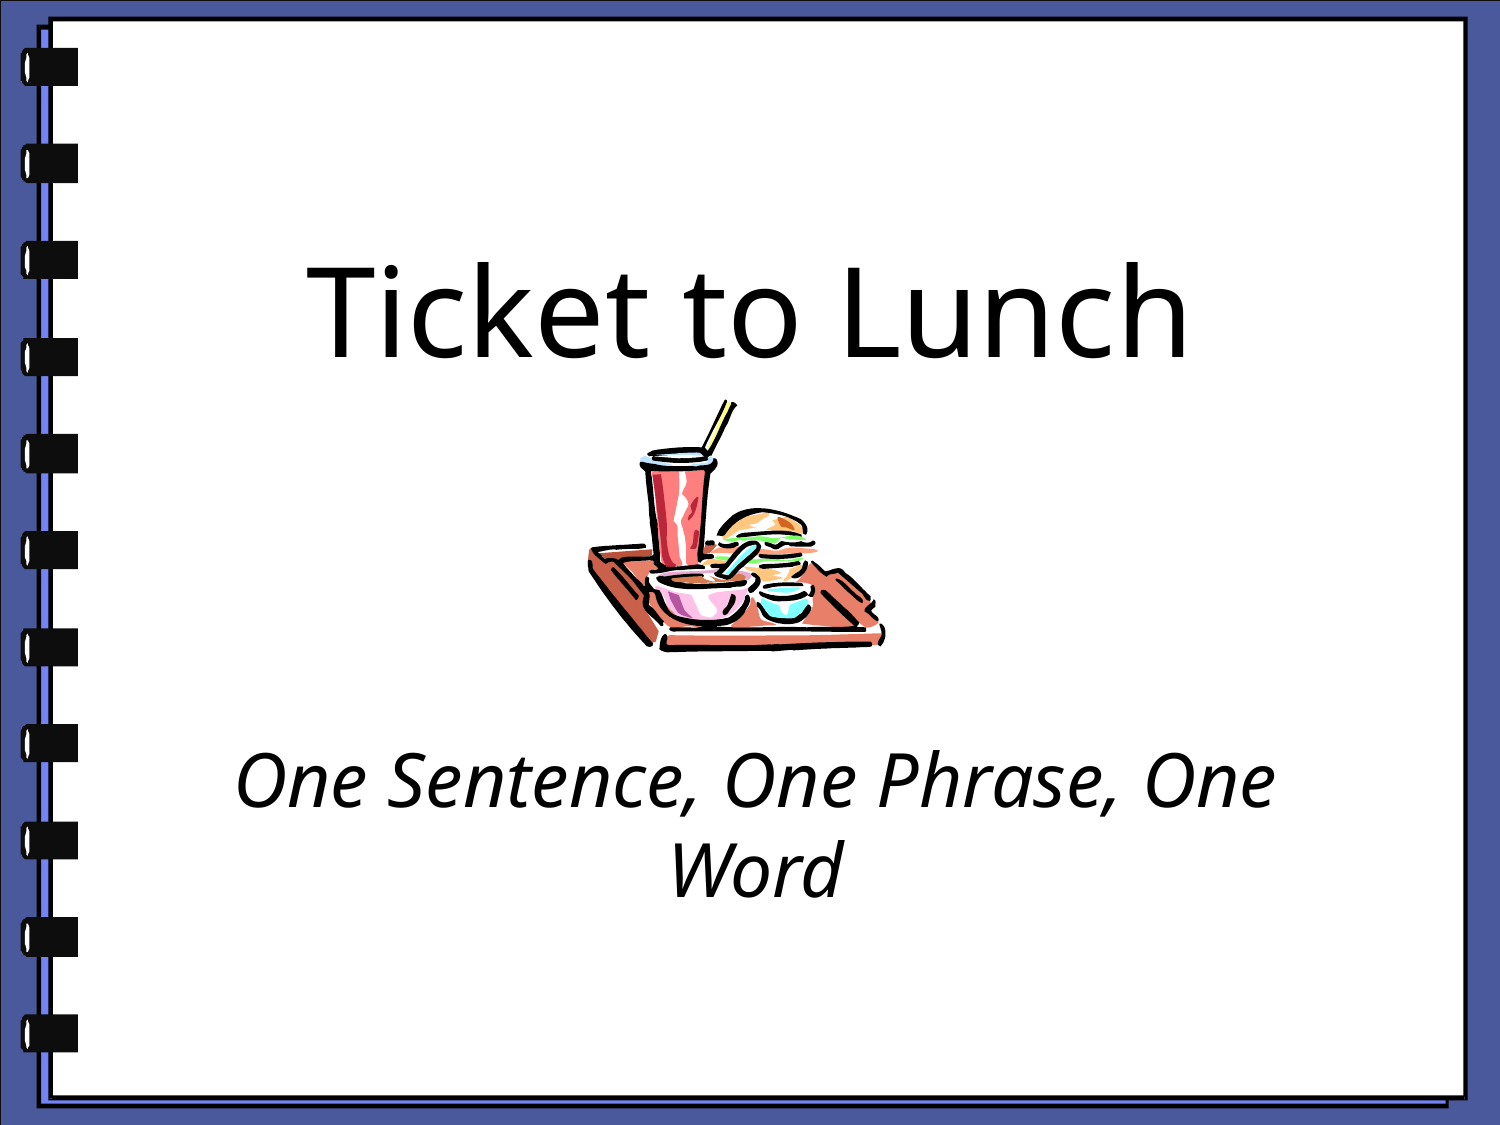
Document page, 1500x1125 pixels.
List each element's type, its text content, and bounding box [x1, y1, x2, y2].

text_box Ticket to Lunch [149, 224, 1350, 480]
picture [587, 398, 886, 653]
text_box One Sentence, One Phrase, One Word [155, 724, 1356, 920]
